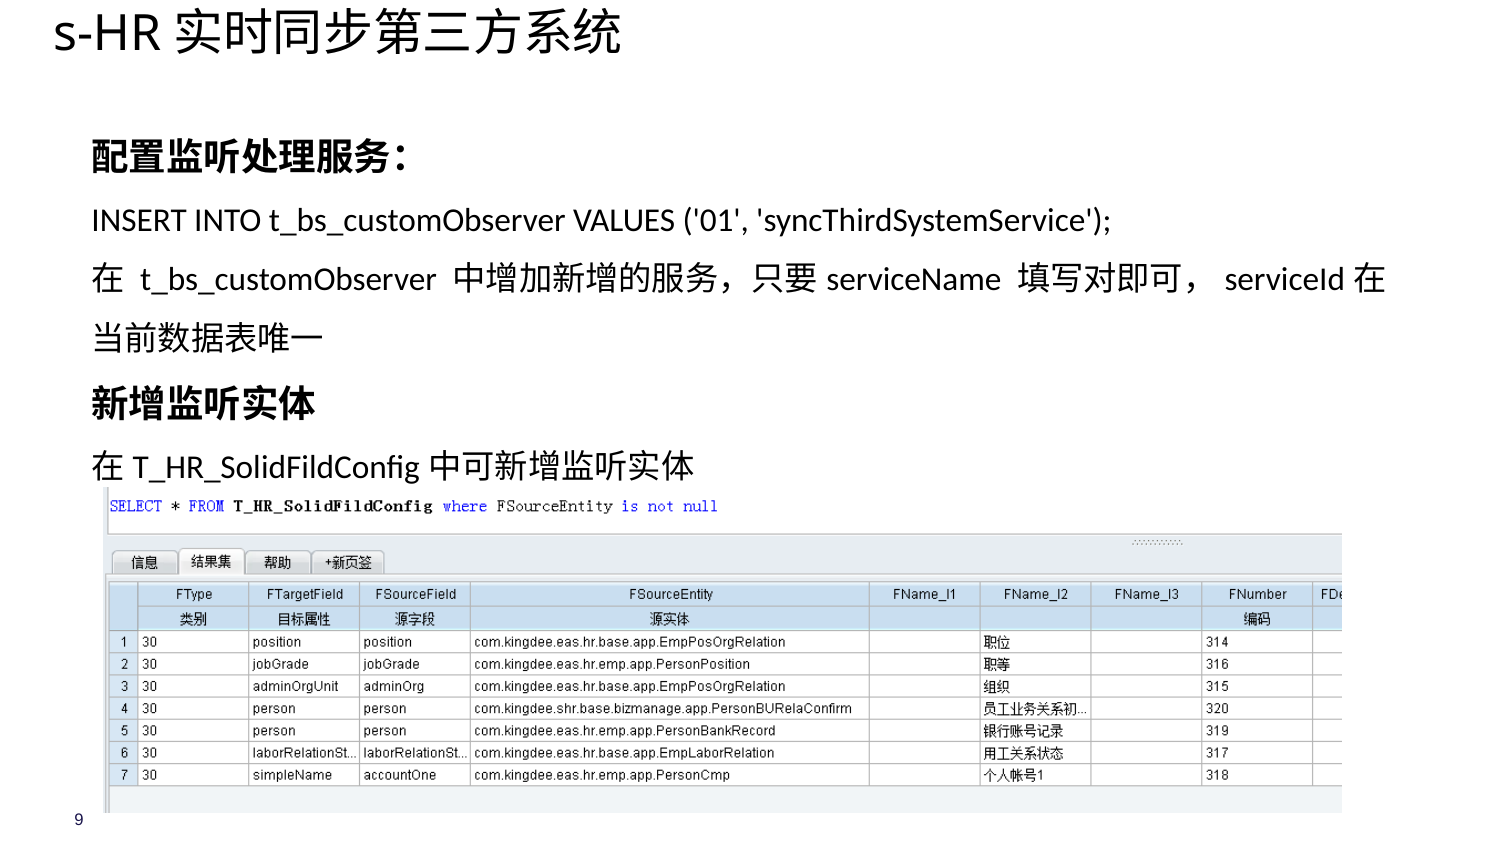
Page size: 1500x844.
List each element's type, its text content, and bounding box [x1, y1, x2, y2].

picture [102, 487, 1342, 814]
title s-HR实时同步第三方系统 [52, 0, 1223, 86]
text_box 配置监听处理服务： INSERT INTO t_bs_customObserver VALUES ('01', 'syncThirdSystemService'); 在 t_bs_customObserver 中增加新增的服务，只要serviceName 填写对即可，serviceId在当前数据表唯一 新增监听实体 在T_HR_SolidFildConfig中可新增监听实体 [76, 102, 1412, 493]
